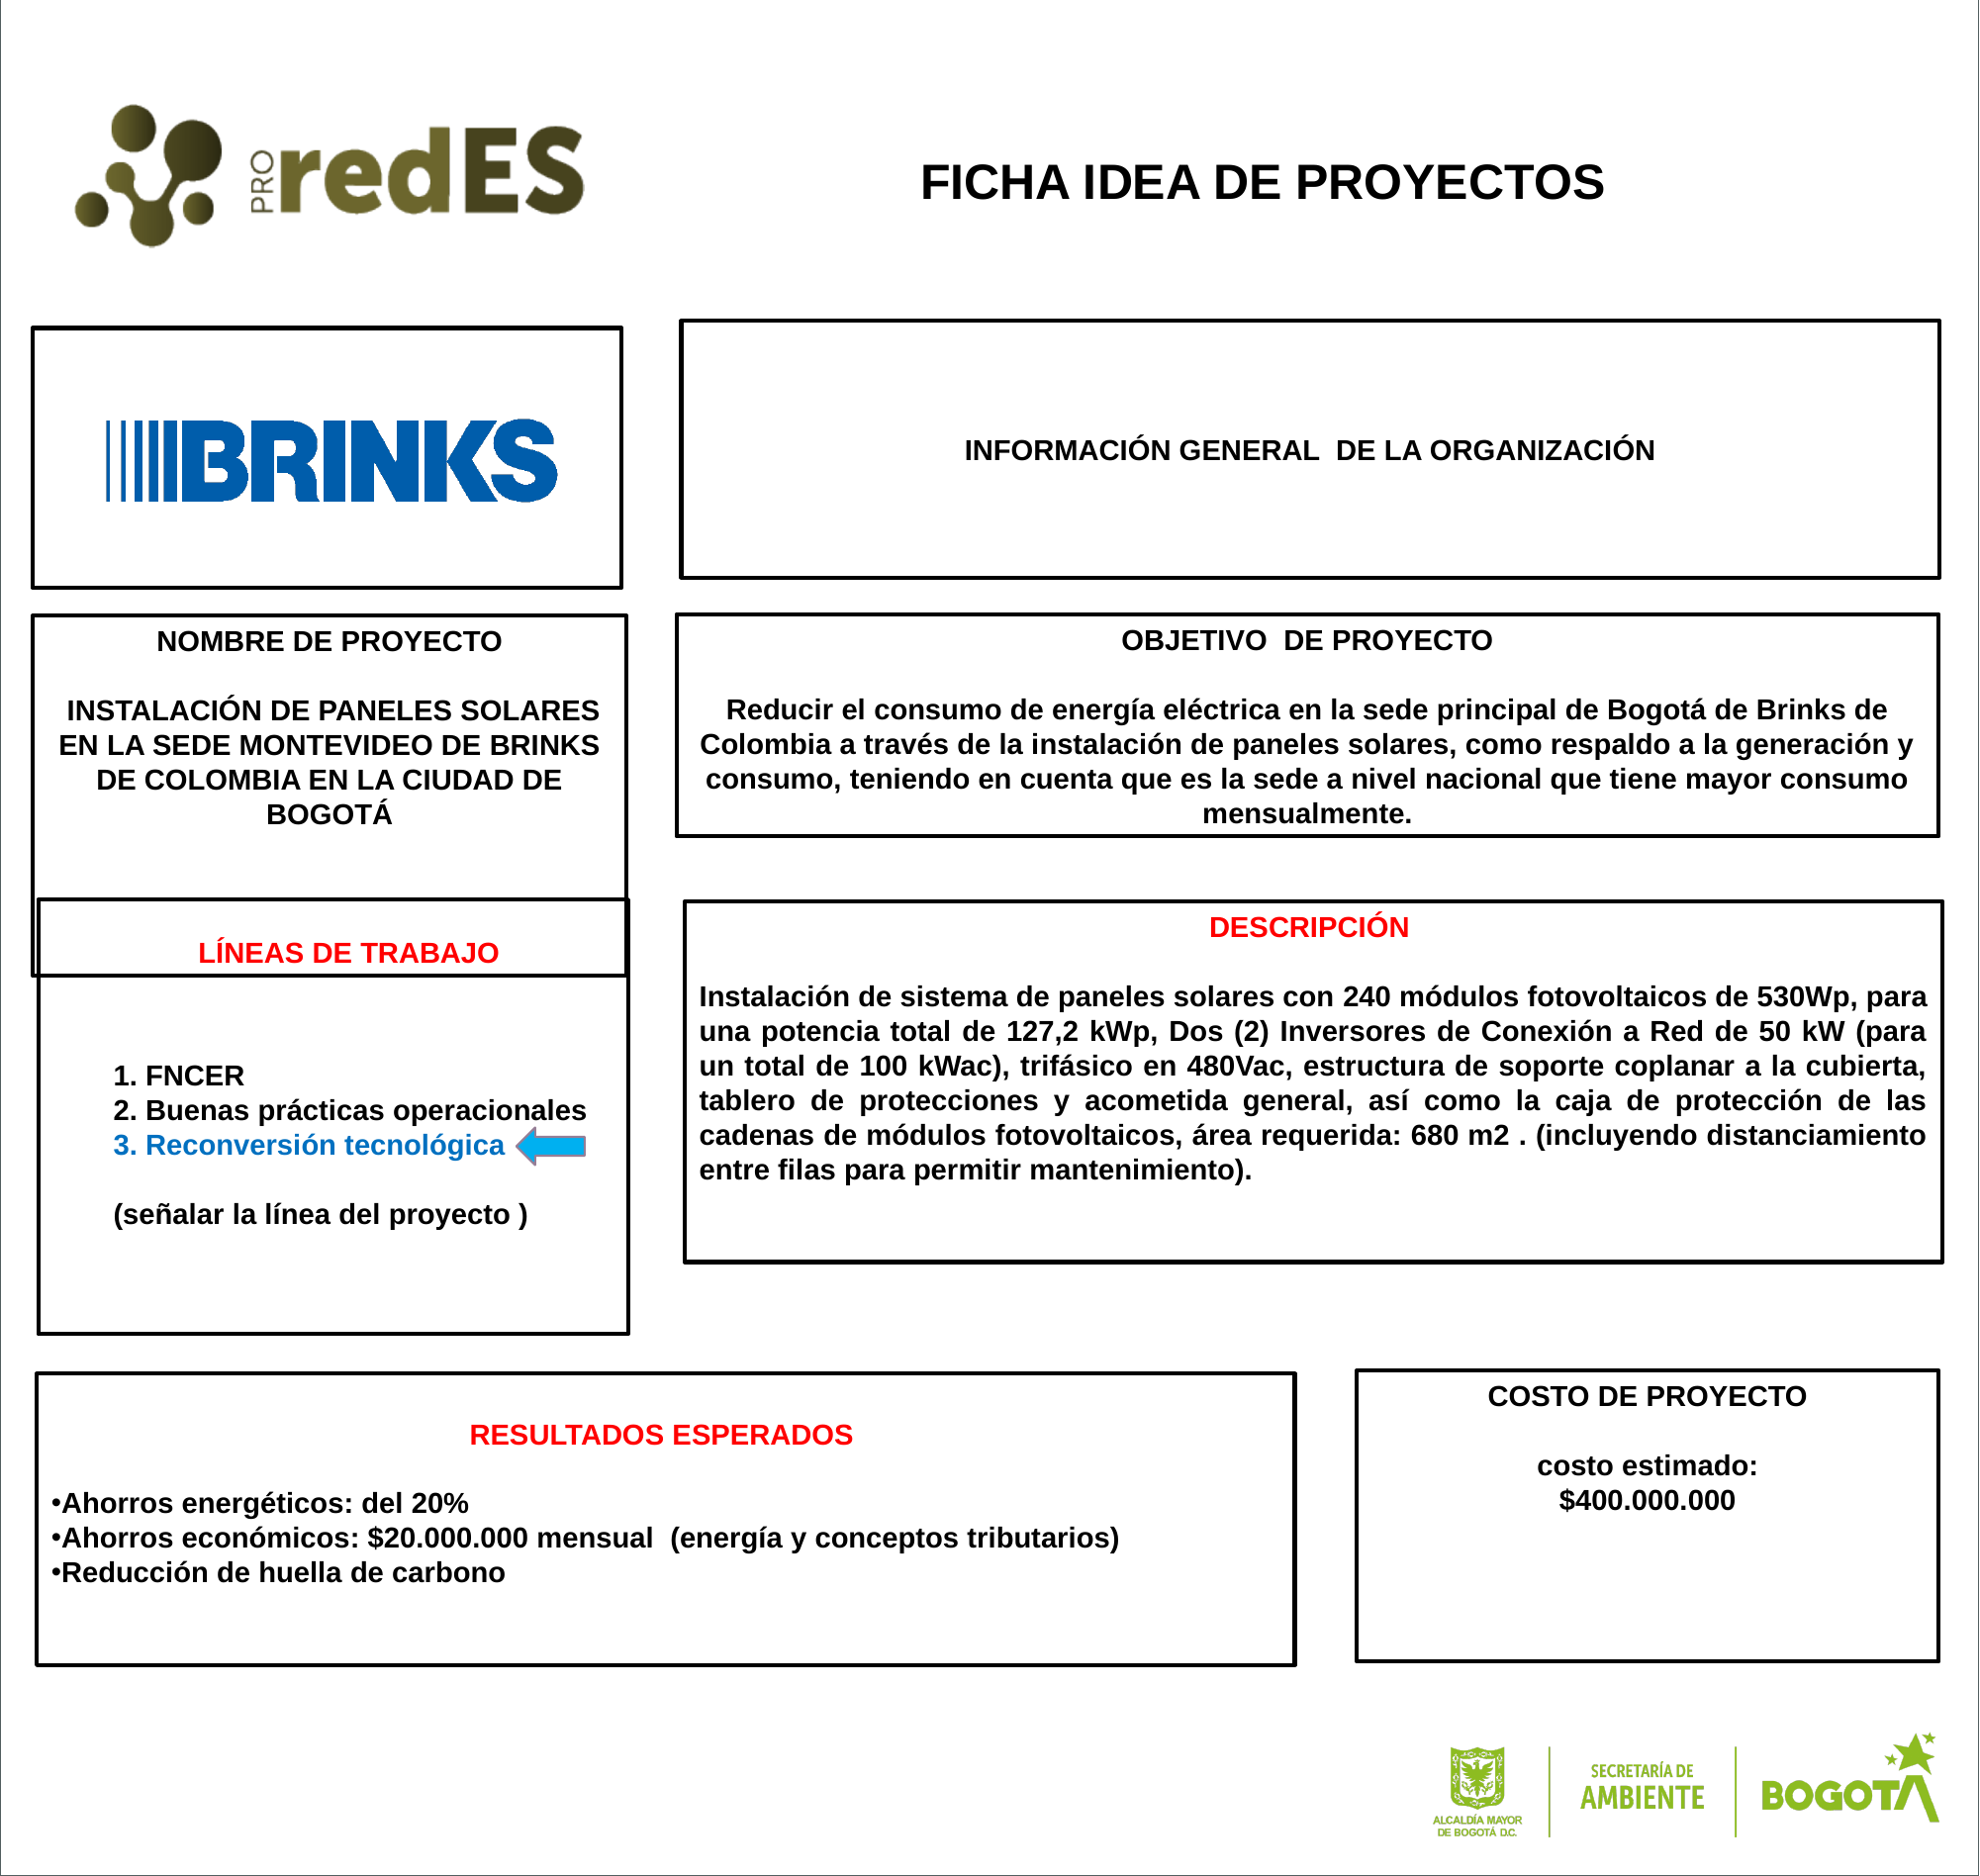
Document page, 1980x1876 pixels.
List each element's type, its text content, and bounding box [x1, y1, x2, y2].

text_box OBJETIVO DE PROYECTO Reducir el consumo de energía eléctrica en la sede principal de Bogotá de Brinks de Colombia a través de la instalación de paneles solares, como respaldo a la generación y consumo, teniendo en cuenta que es la sede a nivel nacional que tiene mayor consumo mensualmente. [676, 613, 1939, 837]
text_box DESCRIPCIÓN Instalación de sistema de paneles solares con 240 módulos fotovoltaicos de 530Wp, para una potencia total de 127,2 kWp, Dos (2) Inversores de Conexión a Red de 50 kW (para un total de 100 kWac), trifásico en 480Vac, estructura de soporte coplanar a la cubierta, tablero de protecciones y acometida general, así como la caja de protección de las cadenas de módulos fotovoltaicos, área requerida: 680 m2 . (incluyendo distanciamiento entre filas para permitir mantenimiento). [684, 900, 1943, 1263]
text_box COSTO DE PROYECTO costo estimado: $400.000.000 [1356, 1369, 1939, 1662]
text_box INFORMACIÓN GENERAL DE LA ORGANIZACIÓN [680, 320, 1940, 579]
text_box [38, 898, 629, 1335]
text_box [516, 1126, 586, 1167]
text_box [0, 0, 1979, 1876]
text_box 1. FNCER 2. Buenas prácticas operacionales 3. Reconversión tecnológica (señalar la línea del proyecto ) [98, 1050, 654, 1238]
text_box [25, 357, 32, 408]
picture [1433, 1732, 1939, 1837]
text_box RESULTADOS ESPERADOS Ahorros energéticos: del 20% Ahorros económicos: $20.000.000 mensual (energía y conceptos tributarios) Reducción de huella de carbono [36, 1372, 1296, 1666]
title FICHA IDEA DE PROYECTOS [616, 122, 1910, 246]
text_box NOMBRE DE PROYECTO INSTALACIÓN DE PANELES SOLARES EN LA SEDE MONTEVIDEO DE BRINKS DE COLOMBIA EN LA CIUDAD DE BOGOTÁ [32, 614, 627, 977]
text_box [32, 328, 622, 589]
picture [74, 104, 585, 248]
picture [100, 411, 566, 505]
